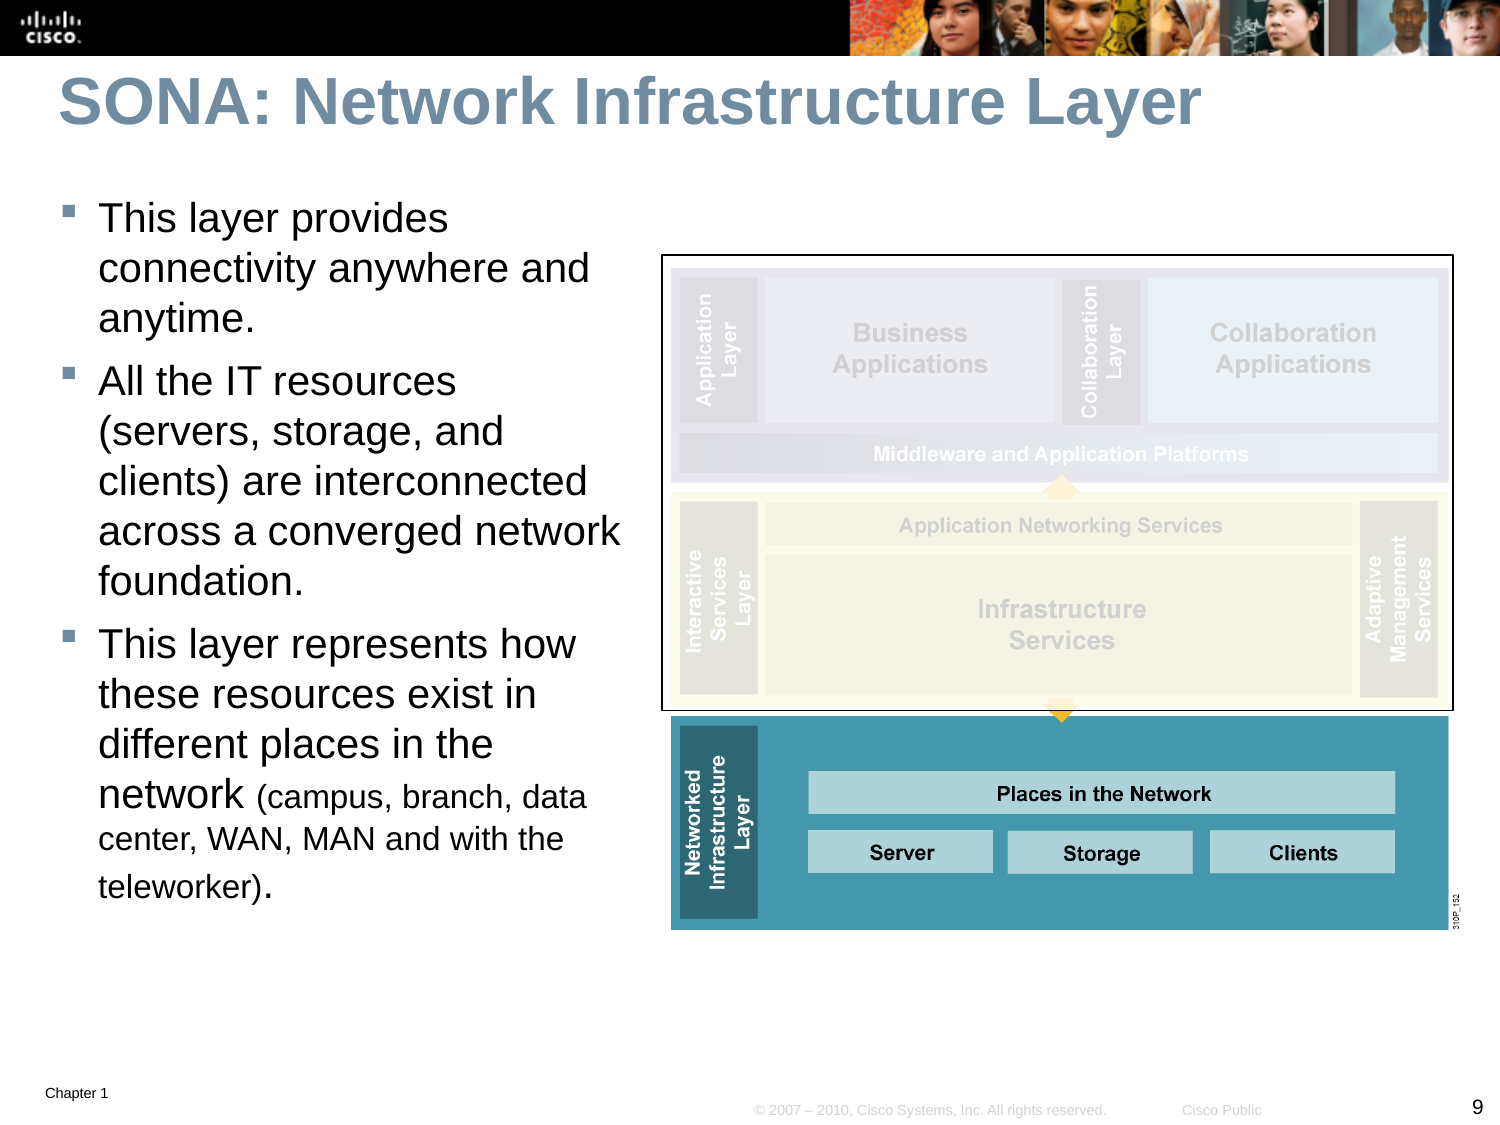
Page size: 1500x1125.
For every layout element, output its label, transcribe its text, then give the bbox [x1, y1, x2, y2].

list This layer provides connectivity anywhere and anytime. All the IT resources (servers, storage, and clients) are interconnected across a converged network foundation. This layer represents how these resources exist in different places in the network (campus, branch, data center, WAN, MAN and with the teleworker). [45, 183, 640, 1037]
picture [0, 0, 1500, 56]
title SONA: Network Infrastructure Layer [44, 59, 1443, 182]
text_box [661, 254, 1454, 711]
picture [670, 267, 1461, 931]
